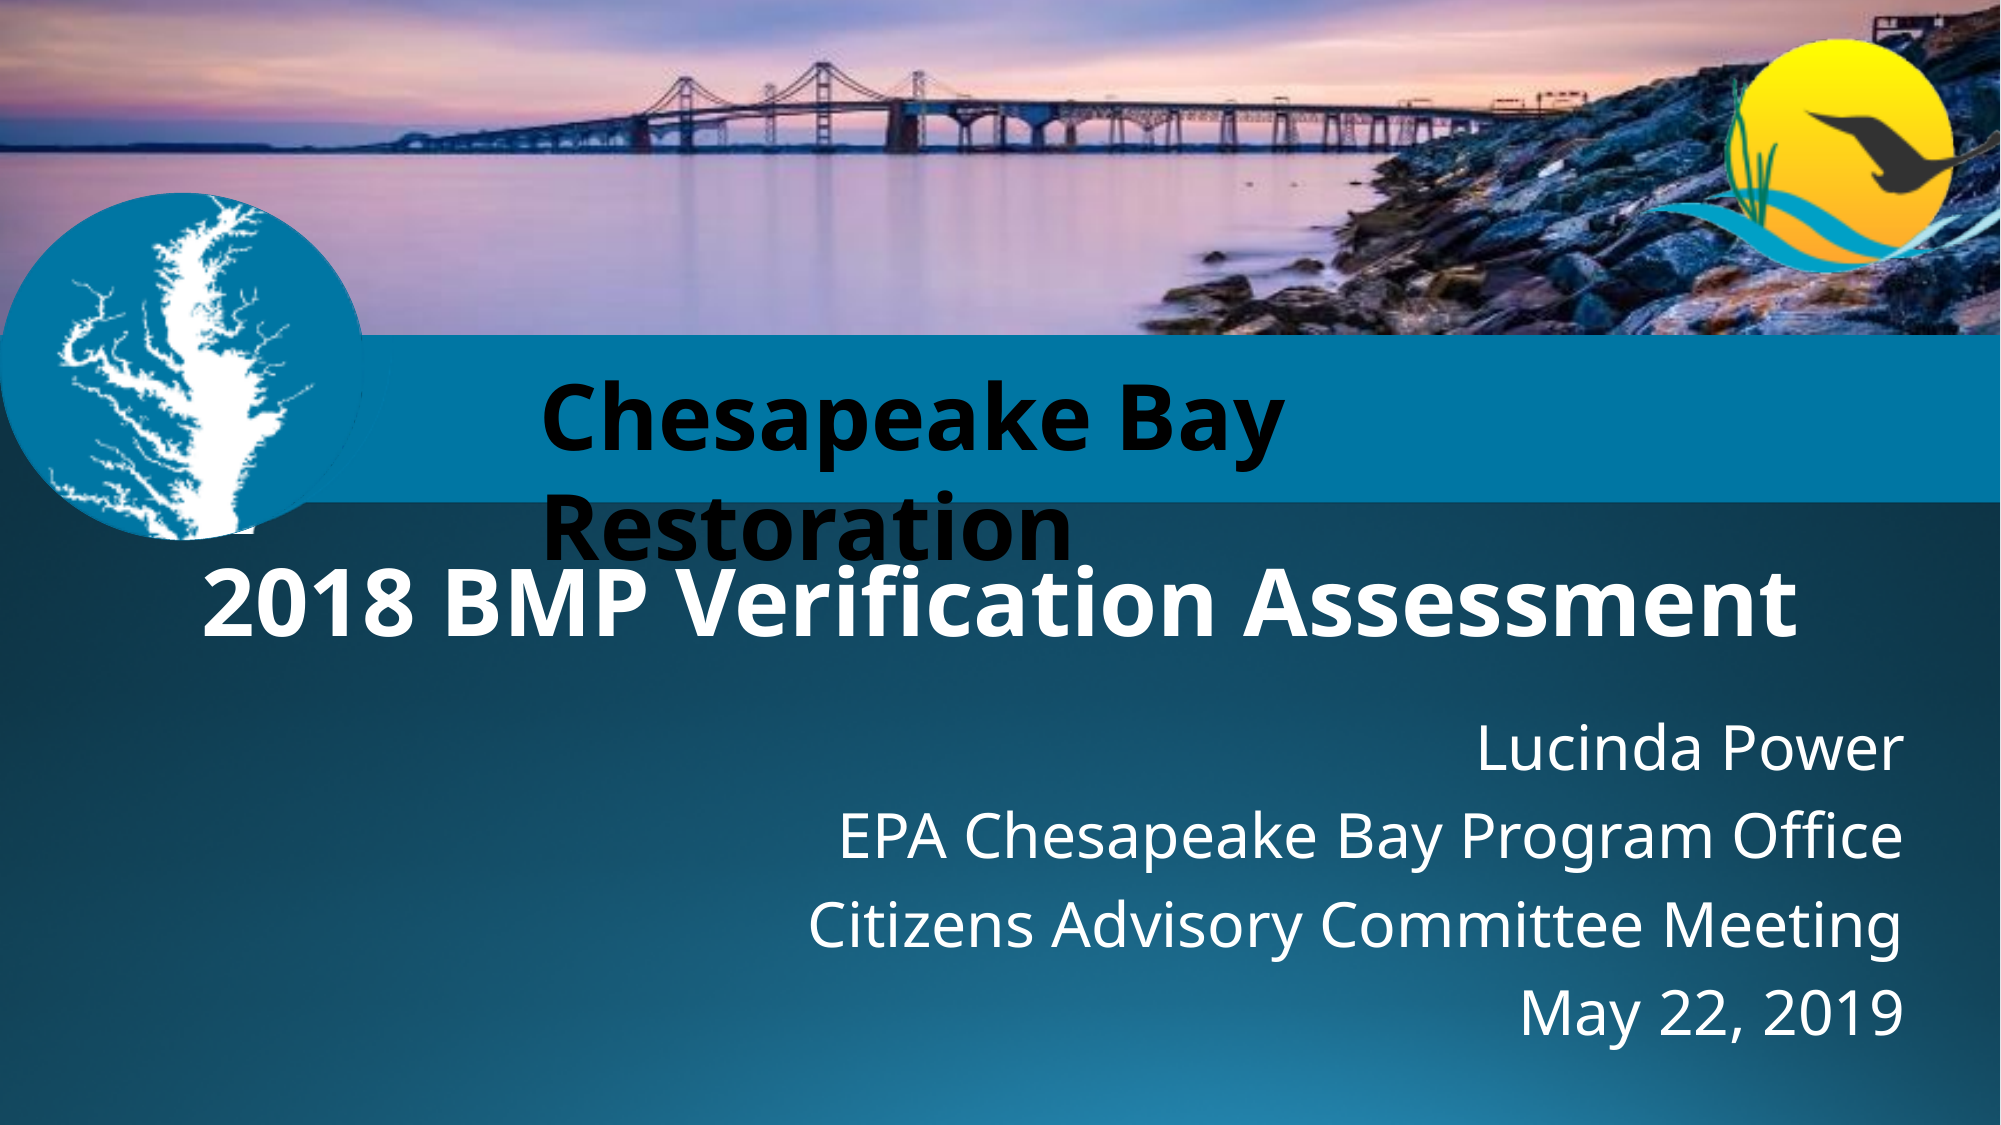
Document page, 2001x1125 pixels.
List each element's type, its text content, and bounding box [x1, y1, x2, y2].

picture [1124, 386, 1170, 449]
picture [606, 382, 650, 449]
subtitle Lucinda Power EPA Chesapeake Bay Program Office Citizens Advisory Committee Meeting May 22, 2019 [105, 663, 1921, 1057]
text_box 2018 BMP Verification Assessment [23, 535, 2000, 663]
picture [663, 400, 707, 450]
picture [989, 382, 1035, 449]
picture [1182, 400, 1224, 450]
picture [0, 0, 2001, 1125]
picture [717, 400, 753, 450]
picture [763, 400, 805, 450]
picture [1043, 400, 1087, 450]
picture [821, 400, 866, 471]
picture [546, 385, 592, 450]
picture [876, 400, 920, 450]
picture [1235, 401, 1283, 471]
picture [930, 400, 972, 450]
